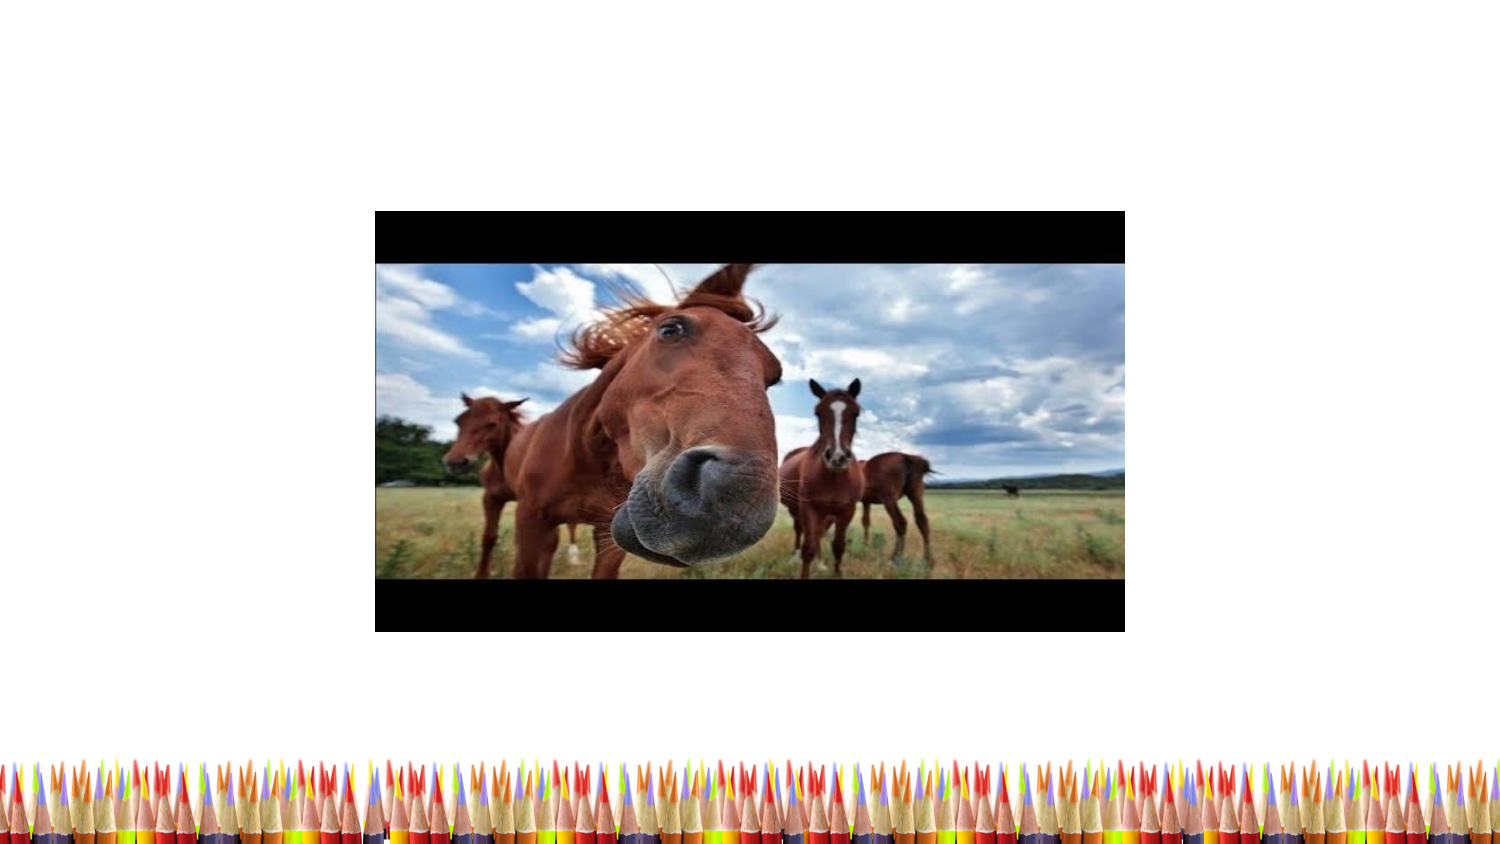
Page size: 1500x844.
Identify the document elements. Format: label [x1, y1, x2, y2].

picture [0, 756, 1500, 844]
text_box [374, 210, 1126, 633]
